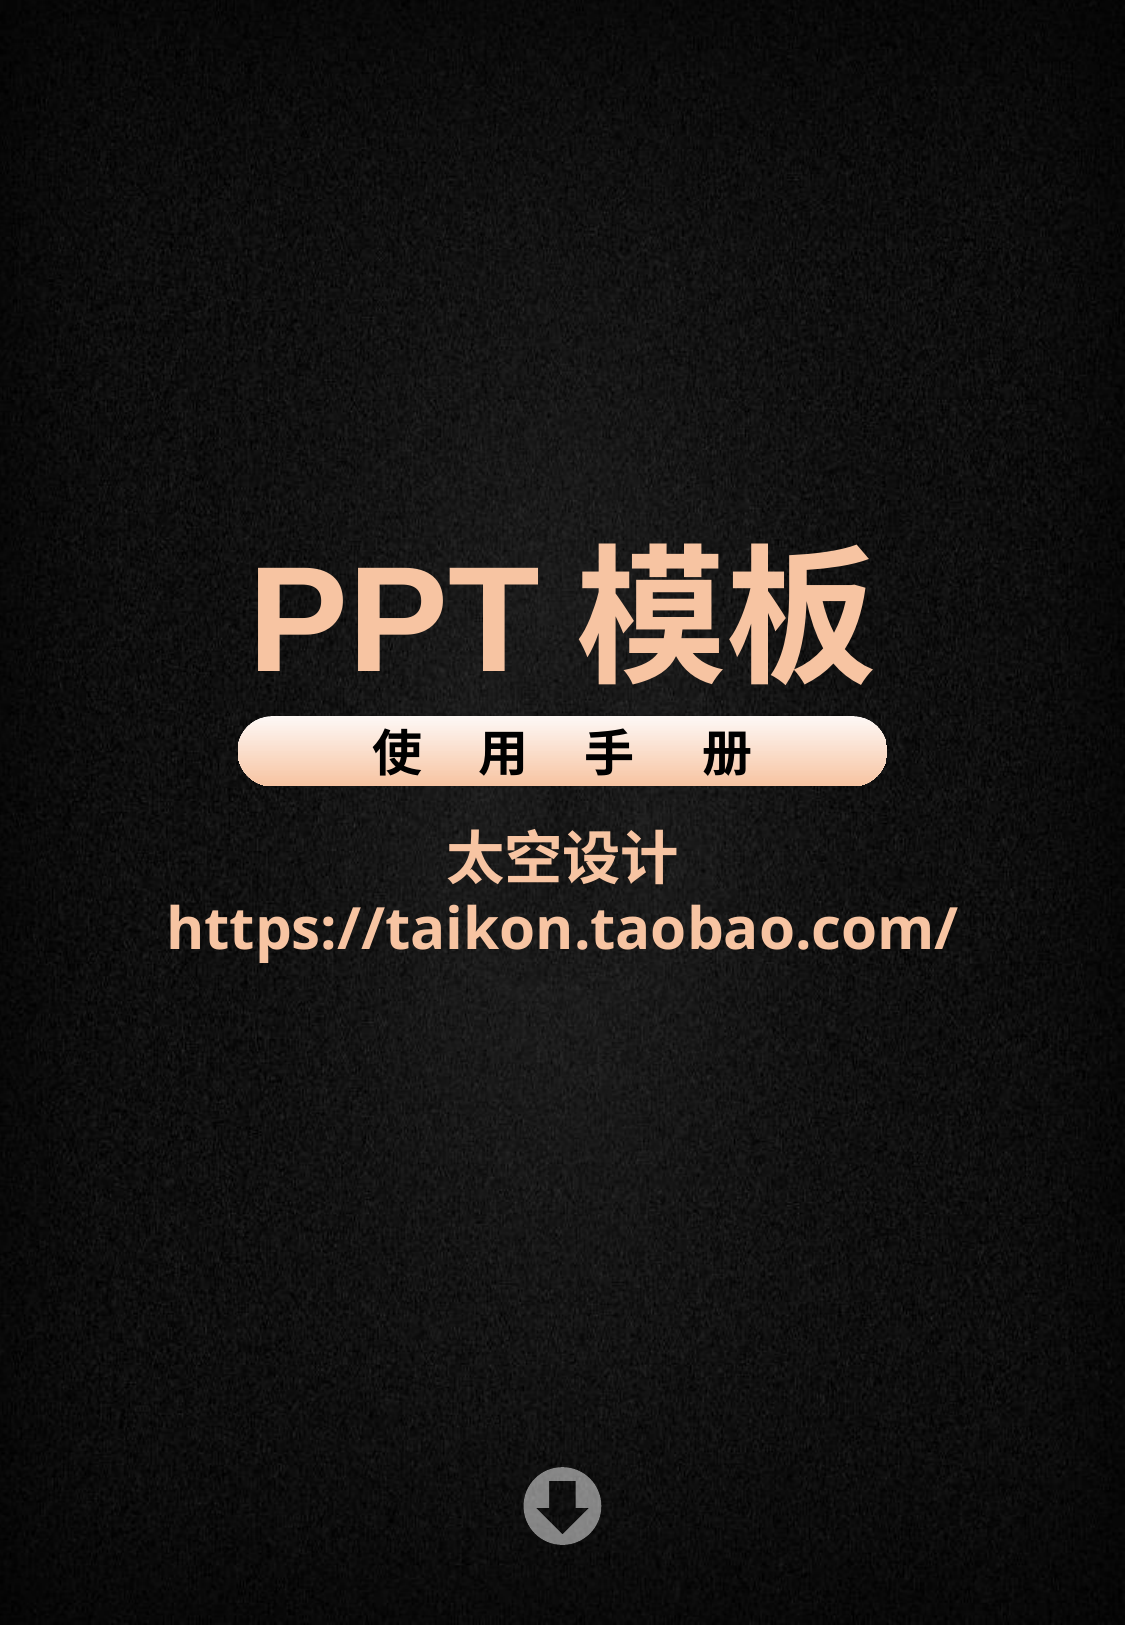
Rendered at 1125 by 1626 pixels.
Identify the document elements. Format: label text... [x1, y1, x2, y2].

text_box [0, 0, 1125, 1625]
text_box PPT模板 [233, 514, 892, 710]
text_box 太空设计 https://taikon.taobao.com/ [151, 813, 974, 969]
text_box [523, 1467, 602, 1545]
text_box 使 用 手 册 [237, 716, 888, 787]
